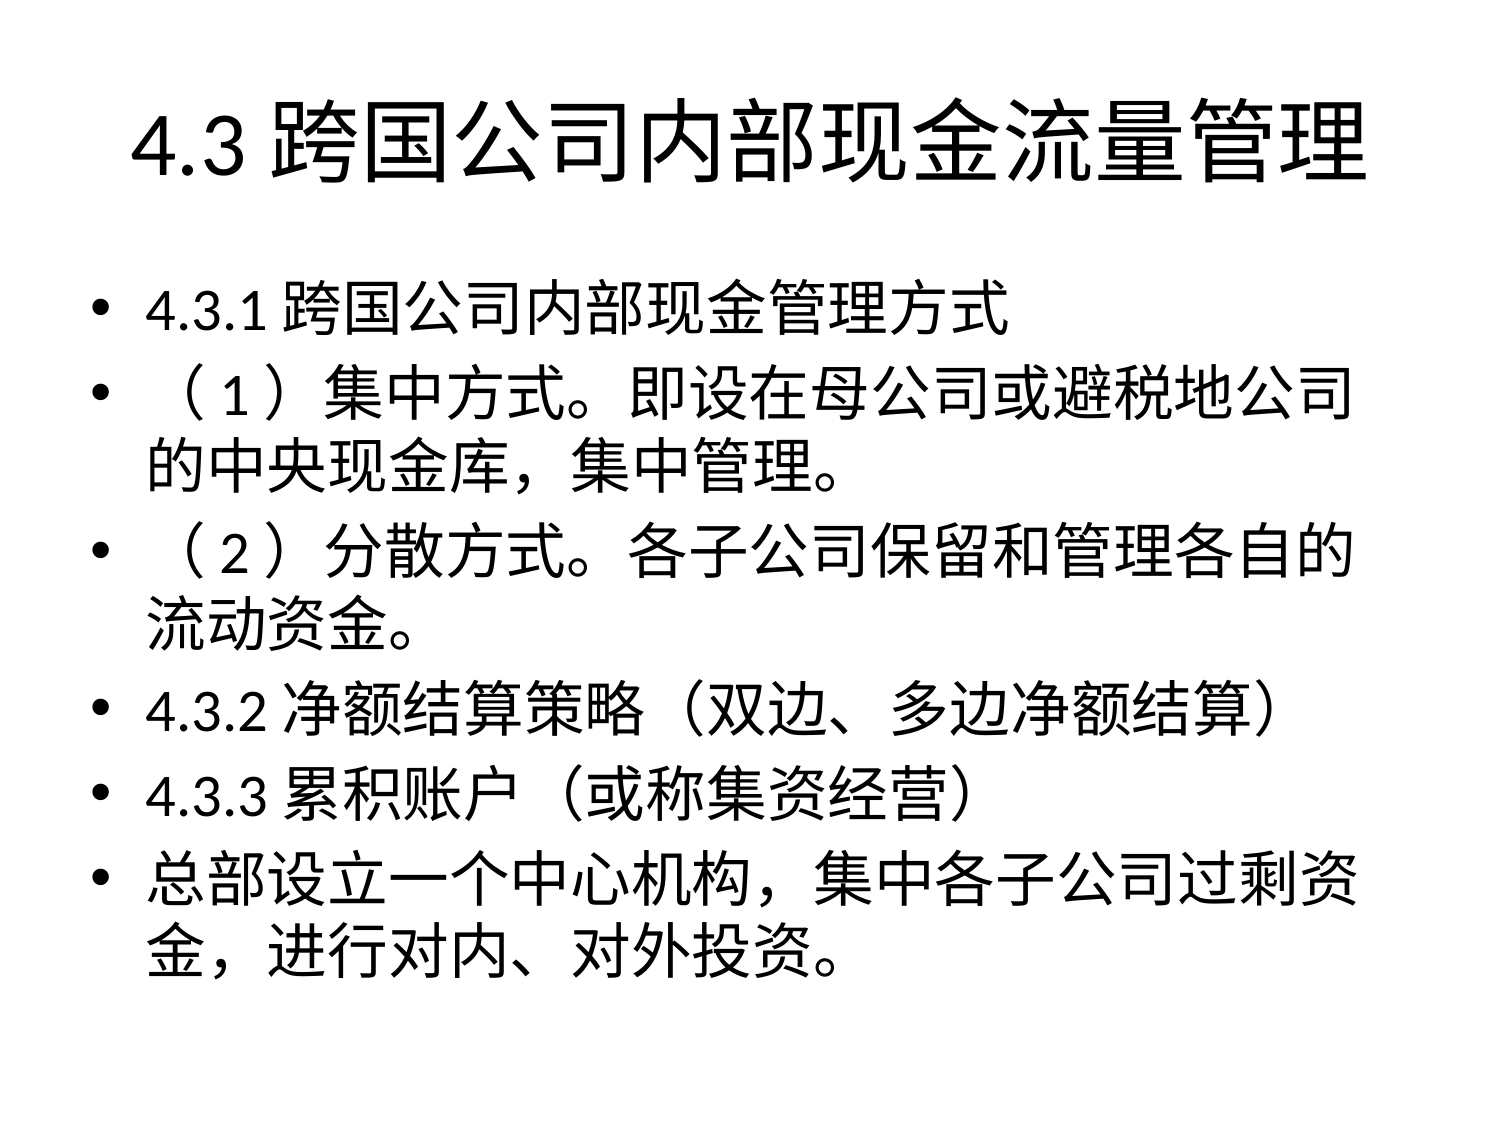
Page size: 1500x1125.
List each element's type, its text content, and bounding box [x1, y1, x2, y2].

title 4.3跨国公司内部现金流量管理 [75, 45, 1425, 233]
list 4.3.1跨国公司内部现金管理方式 （1）集中方式。即设在母公司或避税地公司的中央现金库，集中管理。 （2）分散方式。各子公司保留和管理各自的流动资金。 4.3.2净额结算策略（双边、多边净额结算） 4.3.3累积账户（或称集资经营） 总部设立一个中心机构，集中各子公司过剩资金，进行对内、对外投资。 [75, 262, 1425, 1005]
